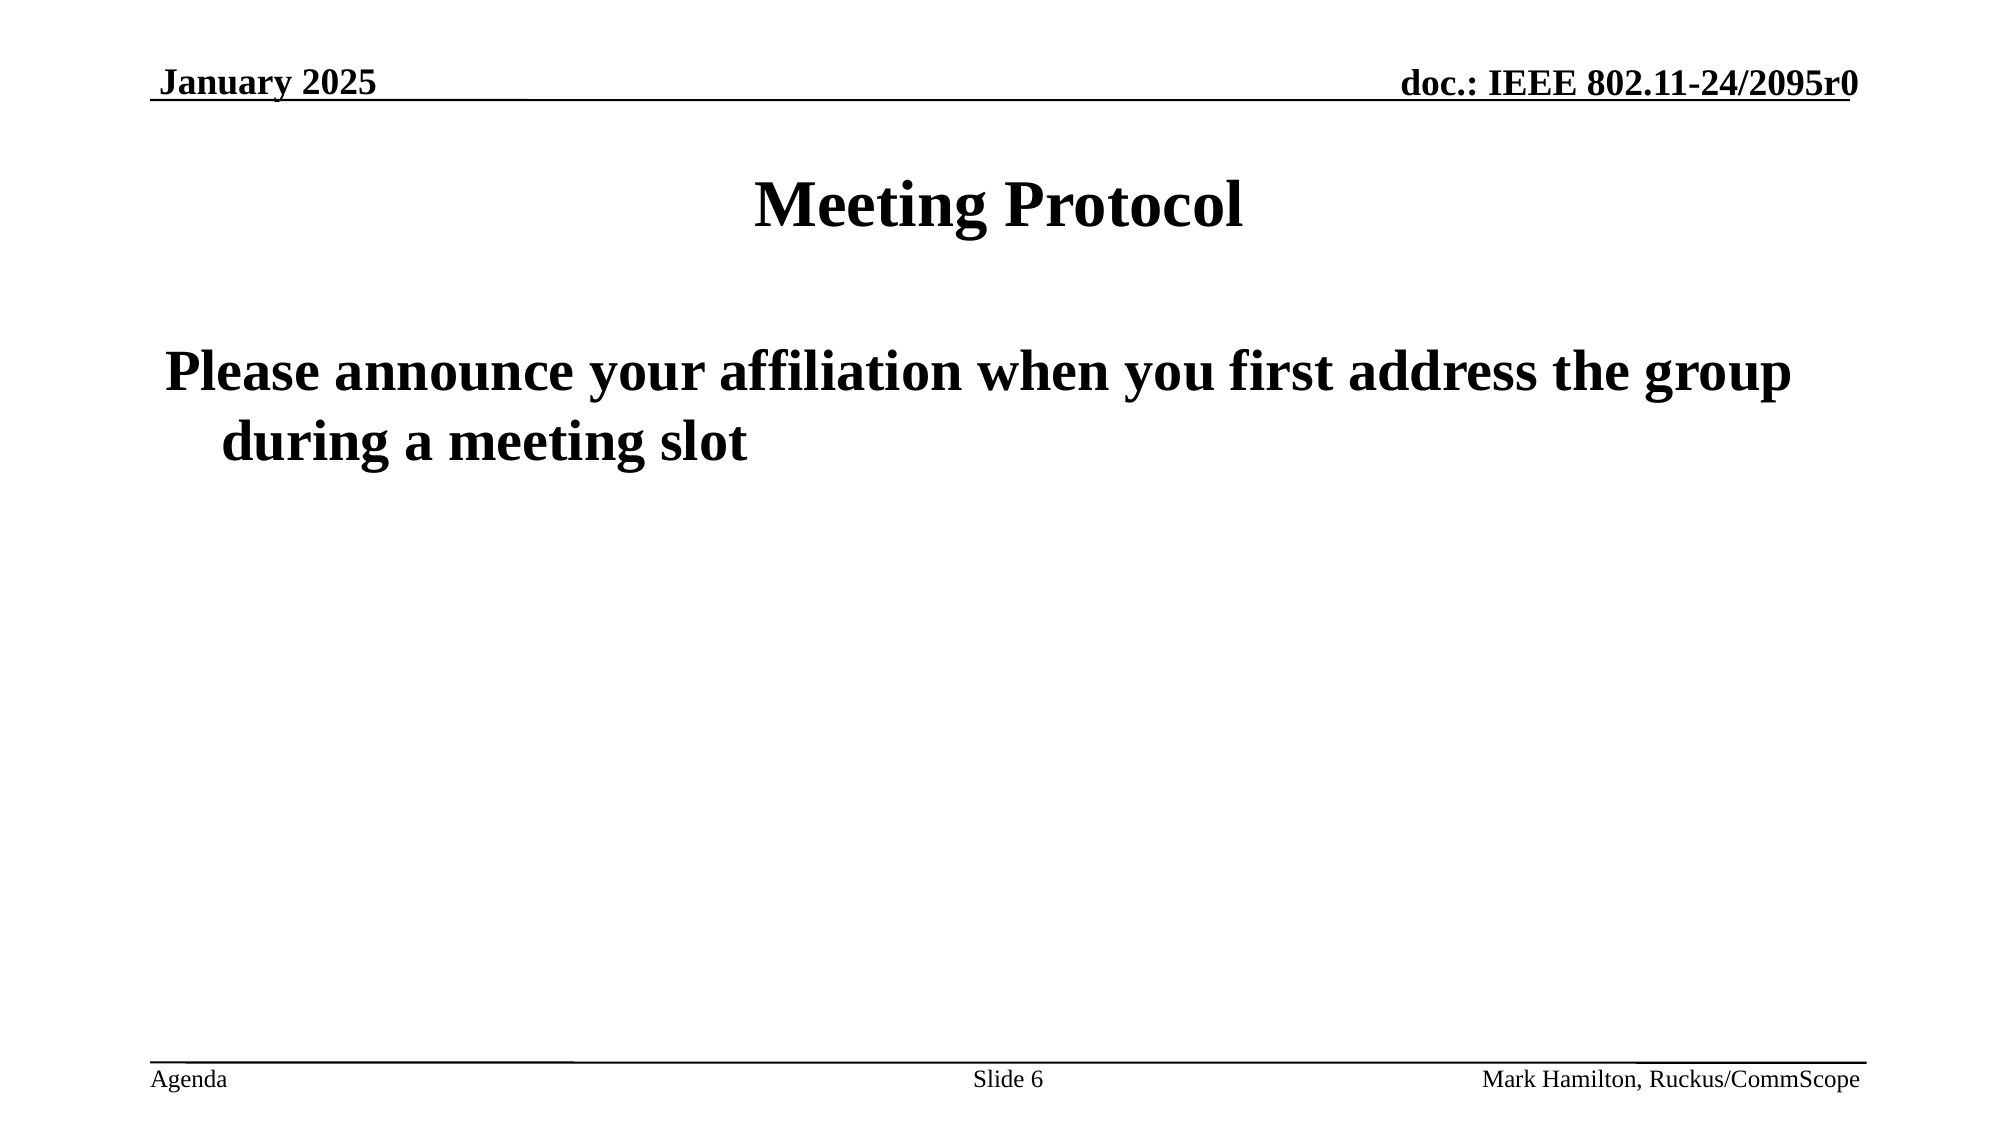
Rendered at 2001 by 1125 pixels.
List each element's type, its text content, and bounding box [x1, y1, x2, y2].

title Meeting Protocol [149, 112, 1850, 288]
list Please announce your affiliation when you first address the group during a meeting slot [149, 324, 1850, 1000]
slide_number Slide 6 [950, 1061, 1067, 1123]
